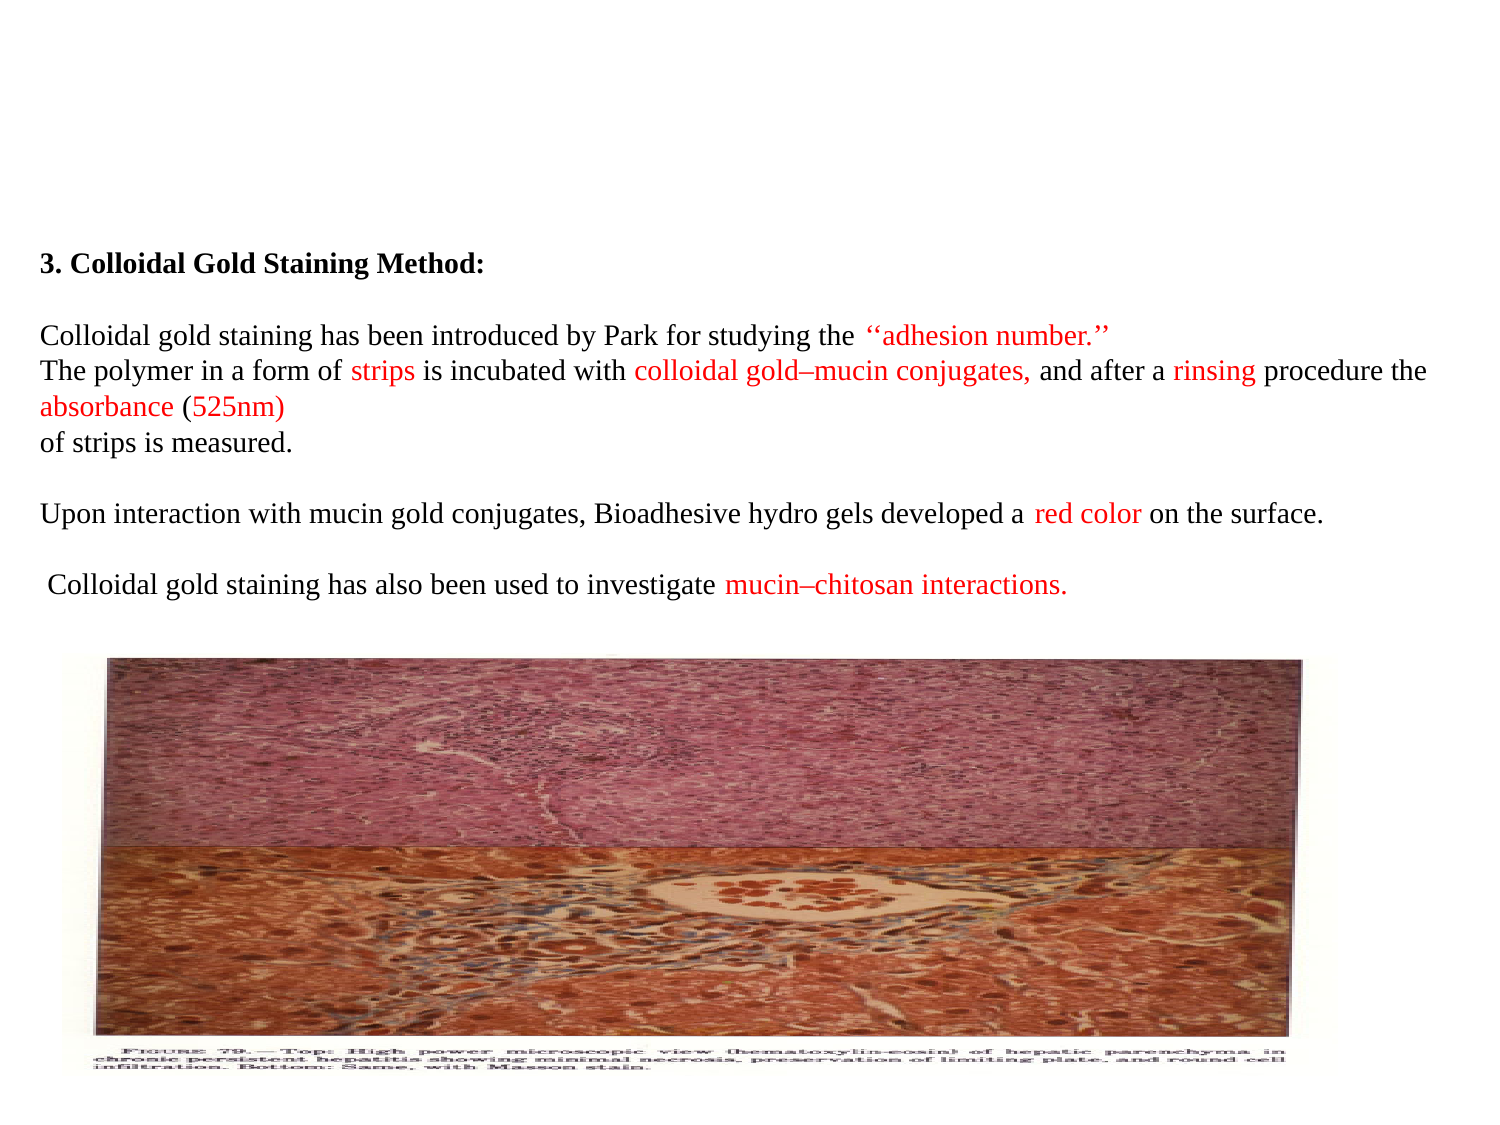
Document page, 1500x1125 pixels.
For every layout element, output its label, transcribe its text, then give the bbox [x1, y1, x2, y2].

title 3. Colloidal Gold Staining Method: Colloidal gold staining has been introduced by Park for studying the ‘‘adhesion number.’’ The polymer in a form of strips is incubated with colloidal gold–mucin conjugates, and after a rinsing procedure the absorbance (525nm) of strips is measured. Upon interaction with mucin gold conjugates, Bioadhesive hydro gels developed a red color on the surface. Colloidal gold staining has also been used to investigate mucin–chitosan interactions. [24, 125, 1488, 1076]
picture [62, 653, 1338, 1076]
